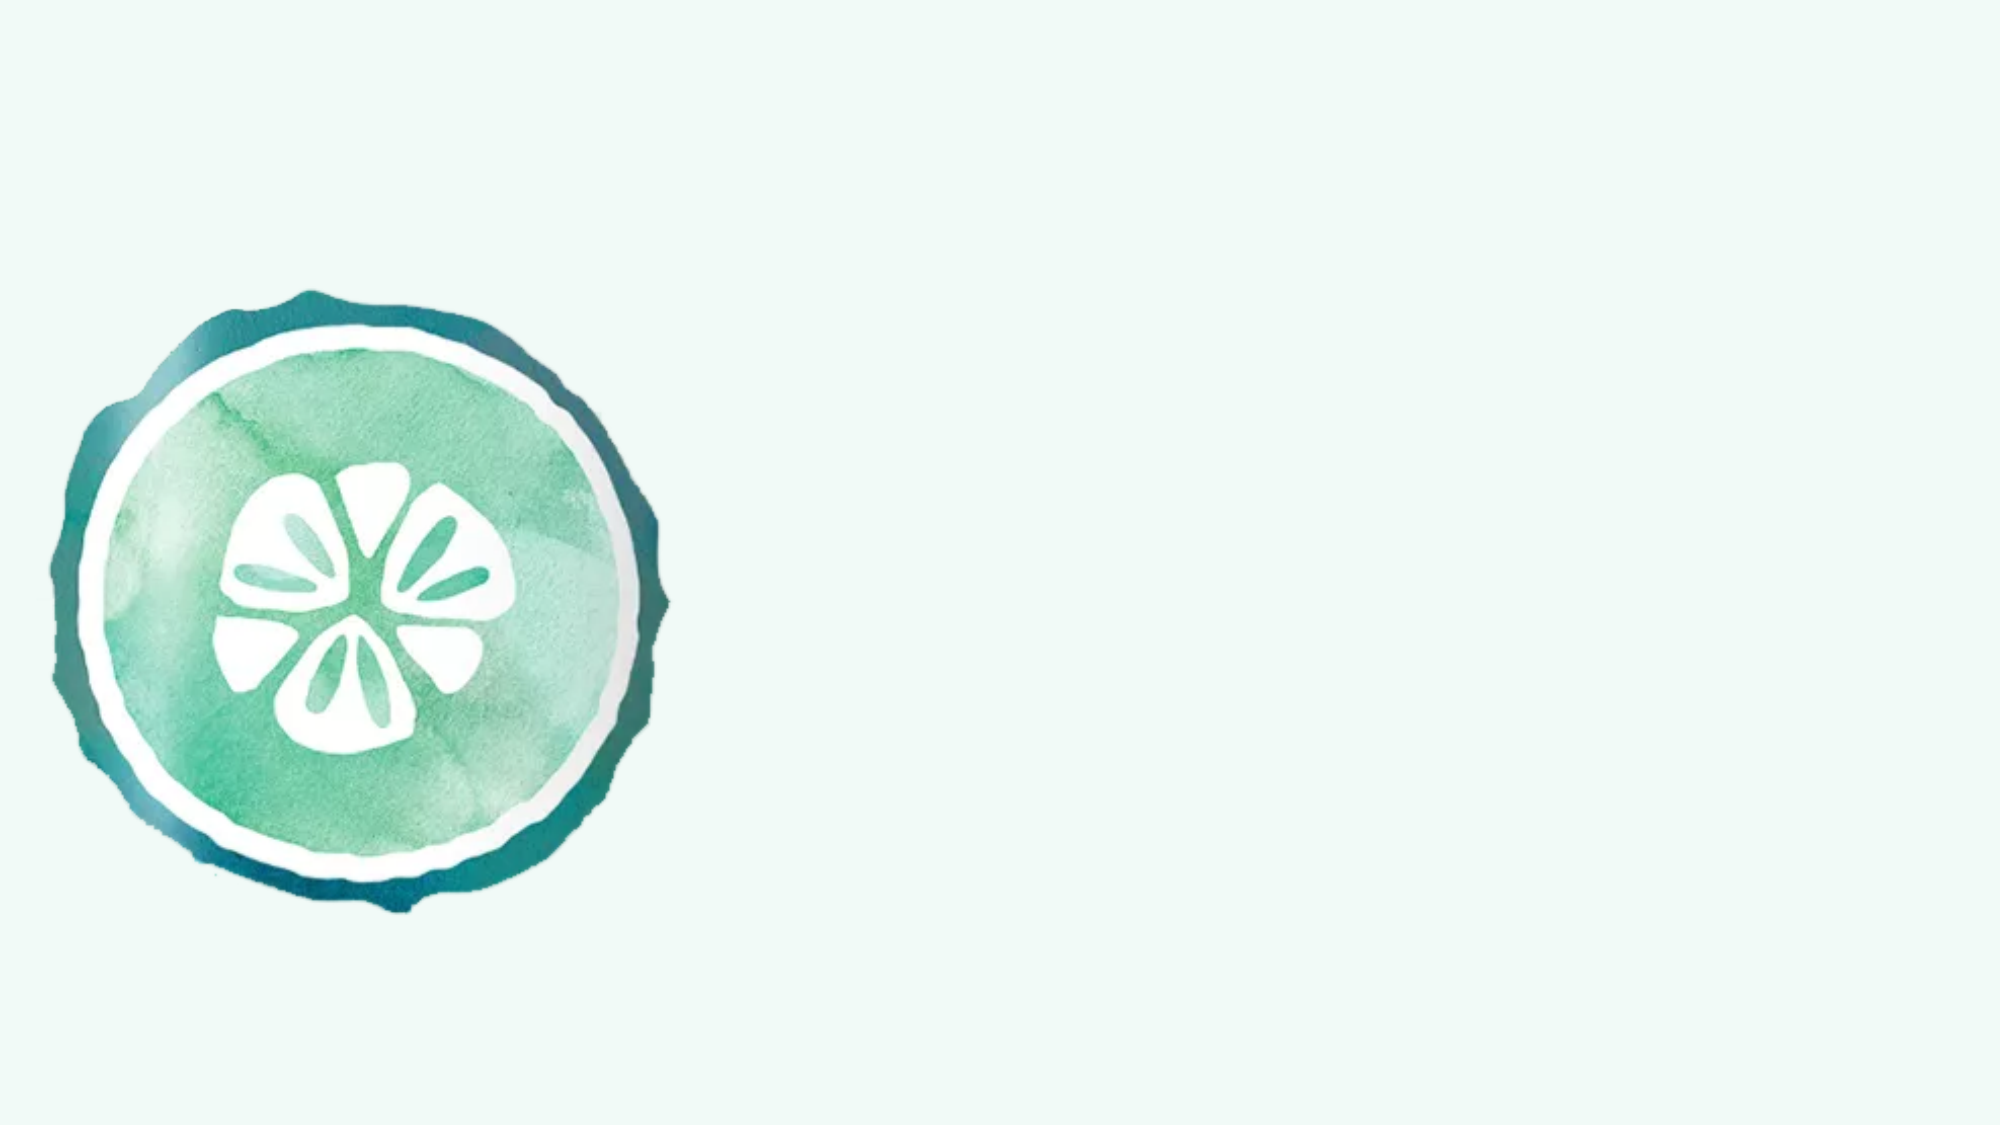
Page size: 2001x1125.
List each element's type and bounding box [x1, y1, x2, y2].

picture [35, 285, 677, 919]
